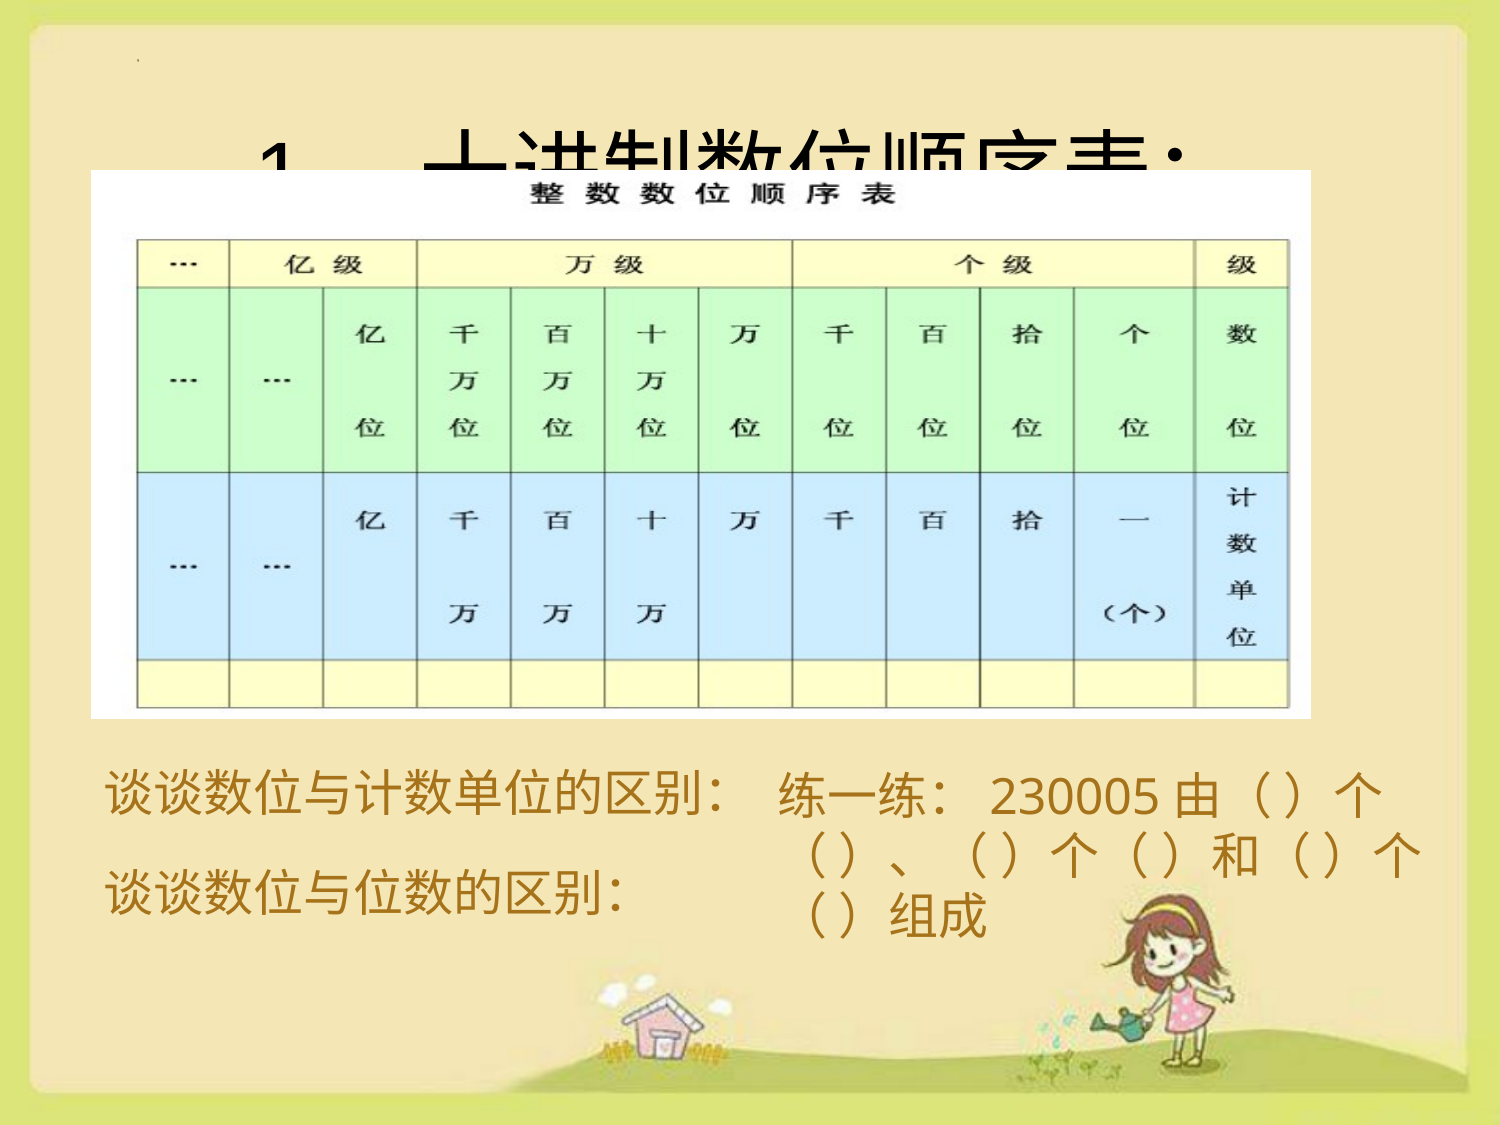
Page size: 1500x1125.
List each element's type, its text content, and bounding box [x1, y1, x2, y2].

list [91, 170, 1311, 719]
text_box 谈谈数位与计数单位的区别： [88, 753, 763, 829]
text_box 练一练：230005由（ ）个（ ）、（ ）个（ ）和（ ）个（ ）组成 [762, 756, 1488, 952]
text_box 谈谈数位与位数的区别： [89, 854, 702, 929]
title 1、十进制数位顺序表： [74, 44, 1426, 233]
picture [0, 0, 1500, 1125]
